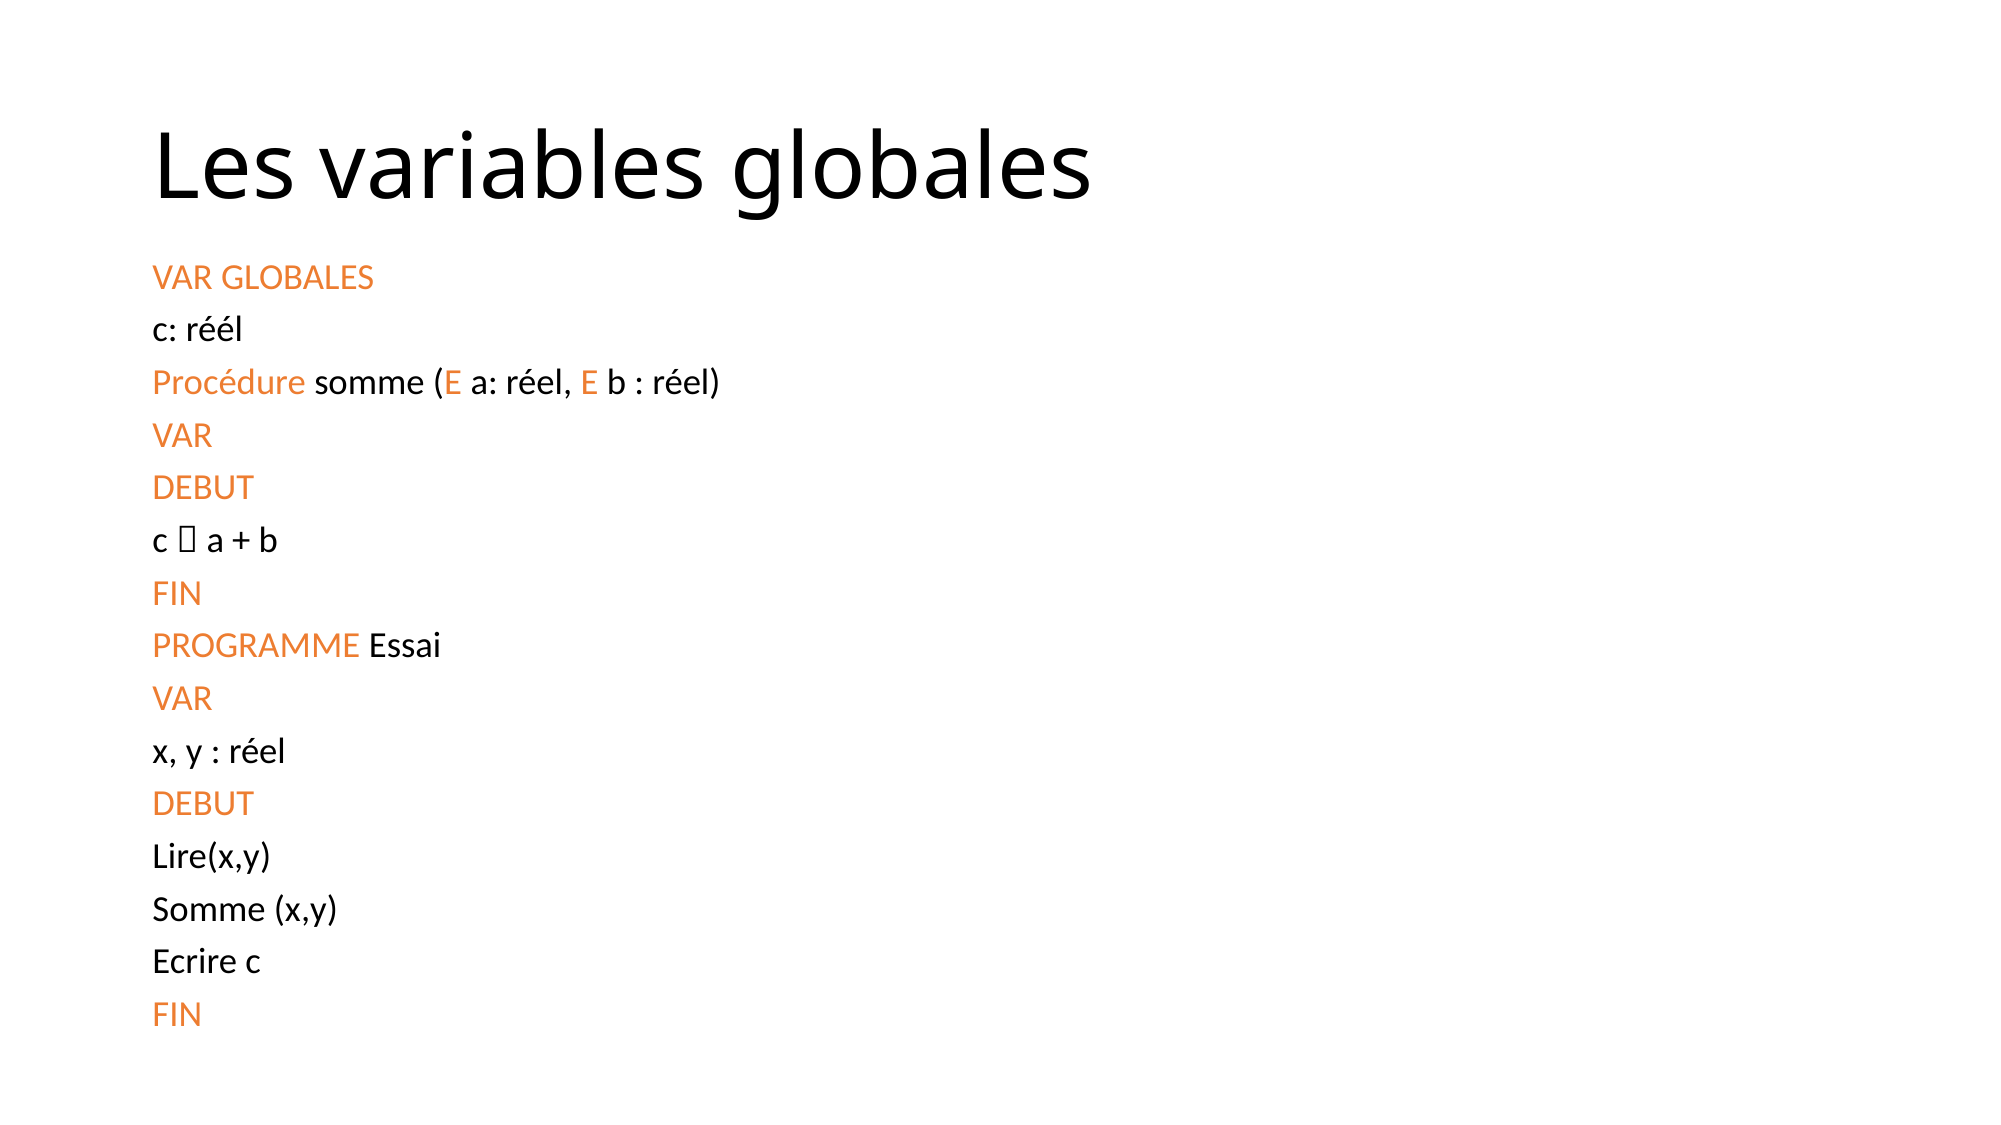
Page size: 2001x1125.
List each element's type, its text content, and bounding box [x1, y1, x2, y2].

list VAR GLOBALES c: réél Procédure somme (E a: réel, E b : réel) VAR DEBUT c  a + b FIN PROGRAMME Essai VAR x, y : réel DEBUT Lire(x,y) Somme (x,y) Ecrire c FIN [137, 249, 988, 1050]
title Les variables globales [137, 59, 1863, 278]
